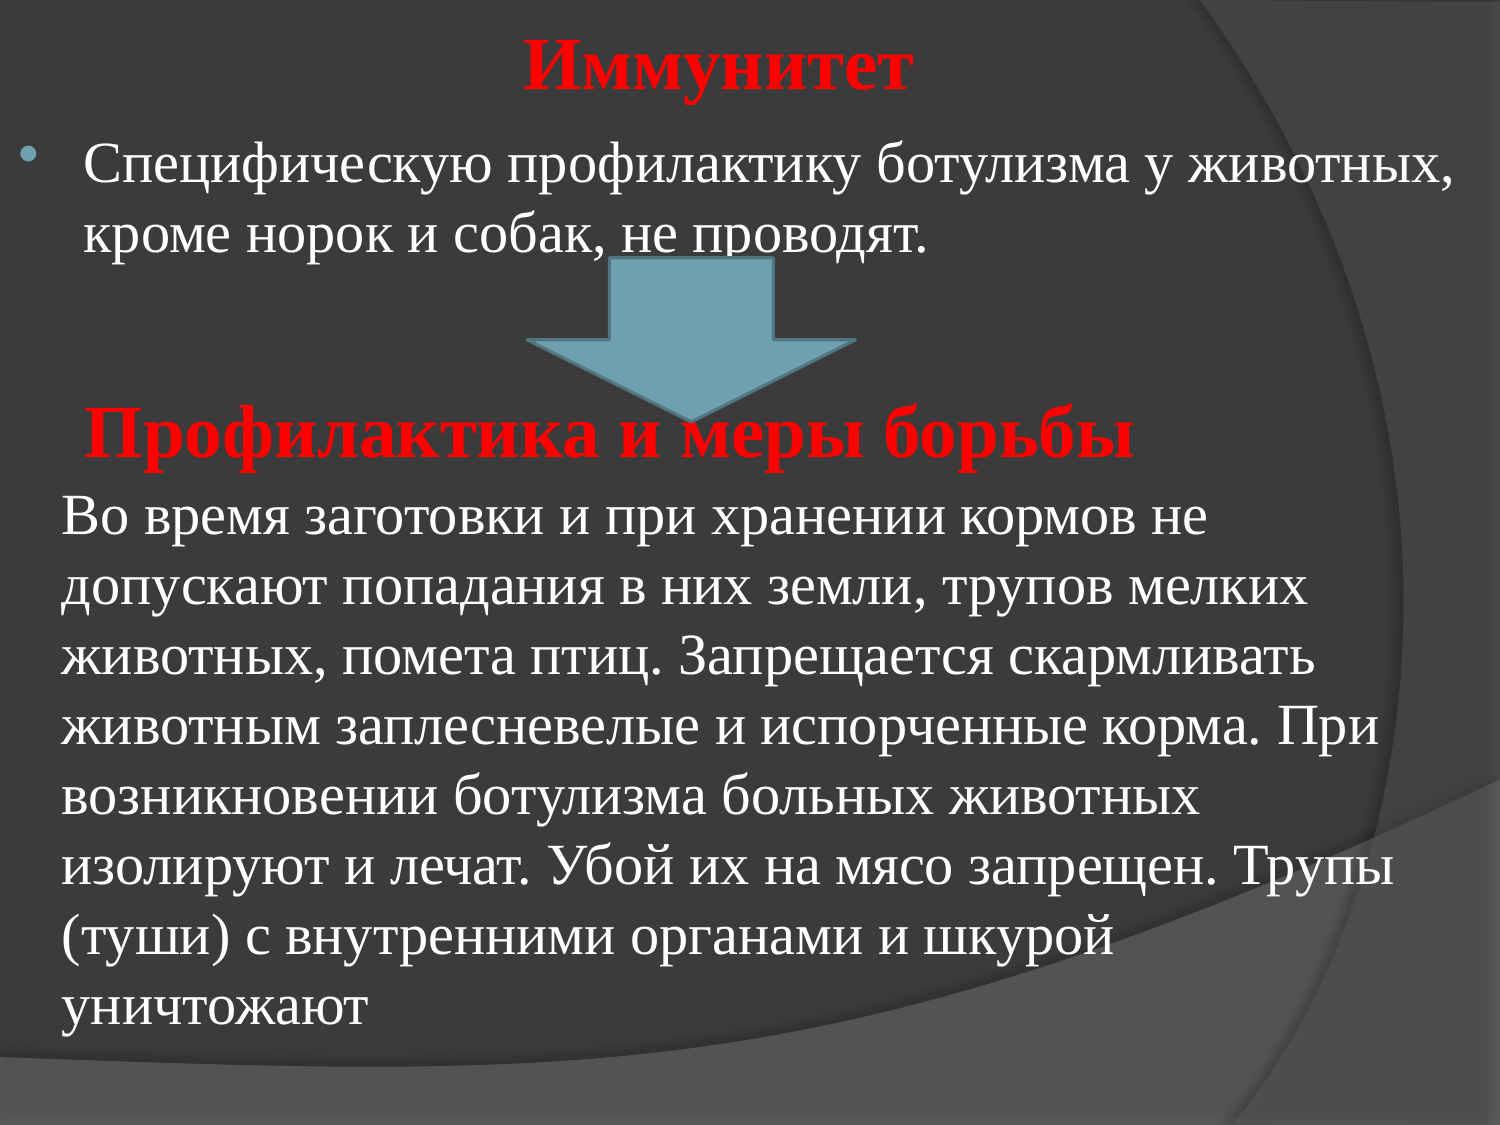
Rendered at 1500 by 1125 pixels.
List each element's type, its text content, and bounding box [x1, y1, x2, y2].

text_box Во время заготовки и при хранении кормов не допускают попадания в них земли, трупов мелких животных, помета птиц. Запрещается скармливать животным заплесневелые и испорченные корма. При возникновении ботулизма больных животных изолируют и лечат. Убой их на мясо запрещен. Трупы (туши) с внутренними органами и шкурой уничтожают [46, 468, 1430, 1044]
title Иммунитет [515, 0, 945, 117]
text_box Профилактика и меры борьбы [70, 374, 1500, 480]
text_box [525, 256, 857, 424]
list Специфическую профилактику ботулизма у животных, кроме норок и собак, не проводят. [0, 117, 1500, 282]
